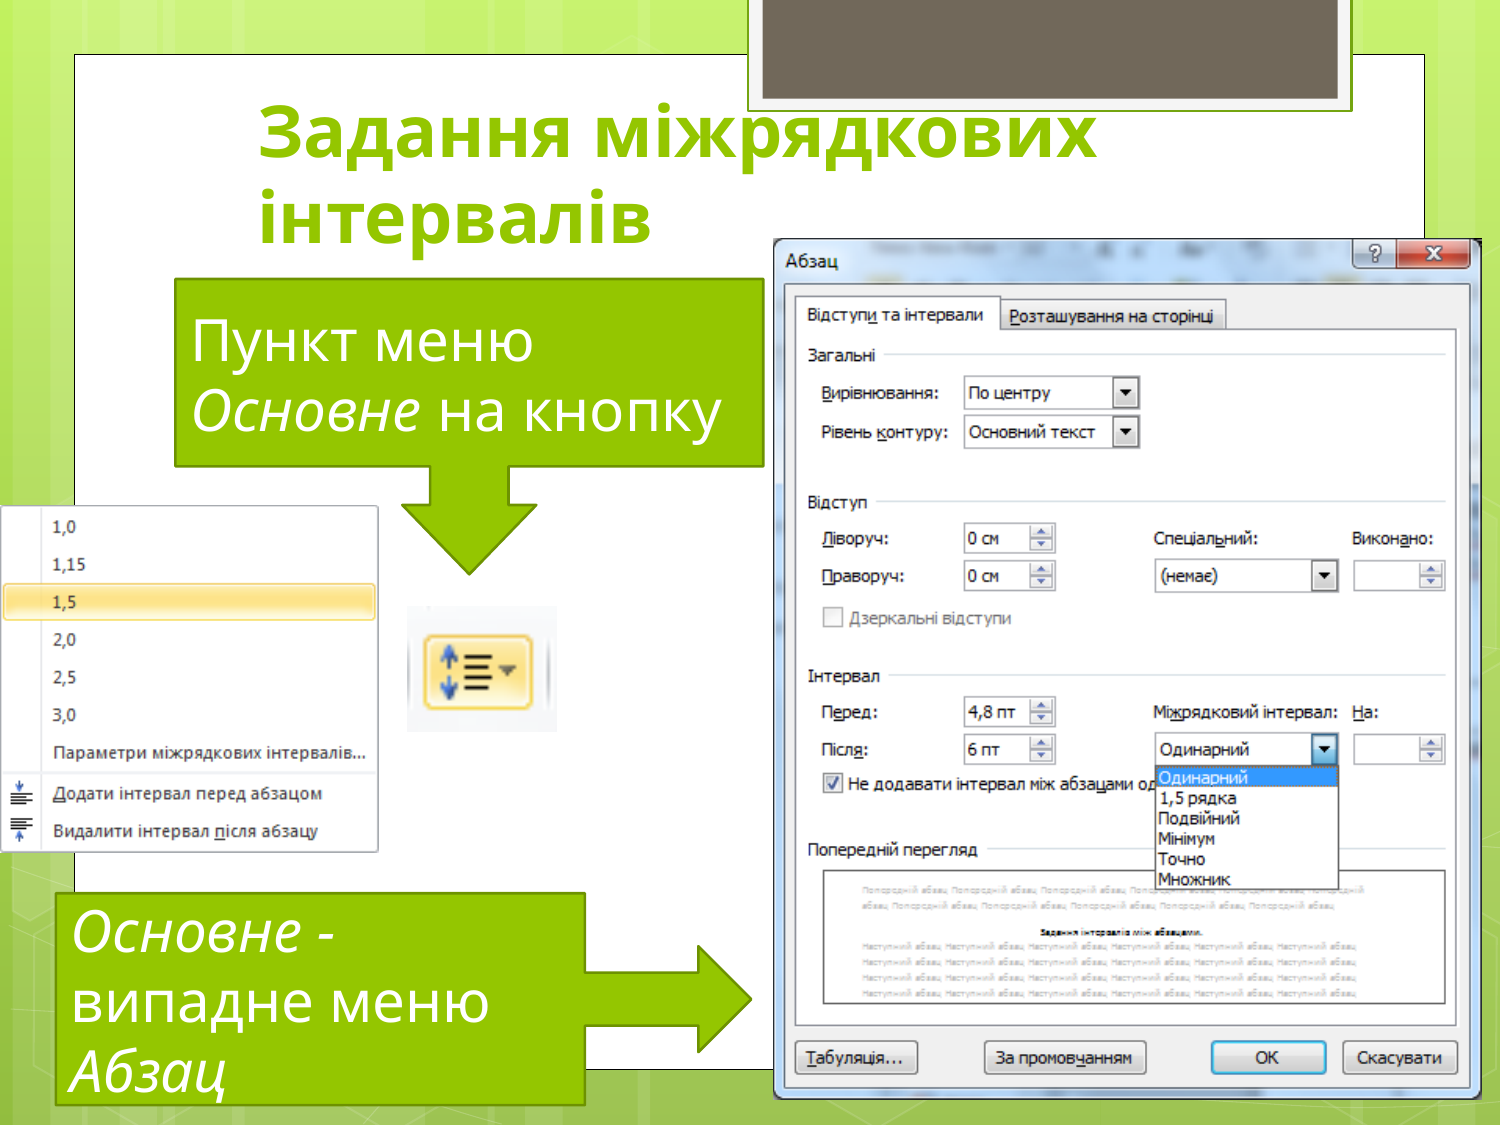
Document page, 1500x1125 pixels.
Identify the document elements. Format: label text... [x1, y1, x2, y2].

text_box [587, 1024, 730, 1100]
text_box Пункт меню Основне на кнопку [174, 277, 765, 576]
picture [773, 238, 1482, 1100]
text_box Основне -випадне меню Абзац [54, 891, 753, 1107]
text_box [77, 869, 730, 975]
picture [0, 505, 379, 853]
picture [406, 606, 558, 732]
title Задання міжрядкових інтервалів [242, 78, 1395, 266]
